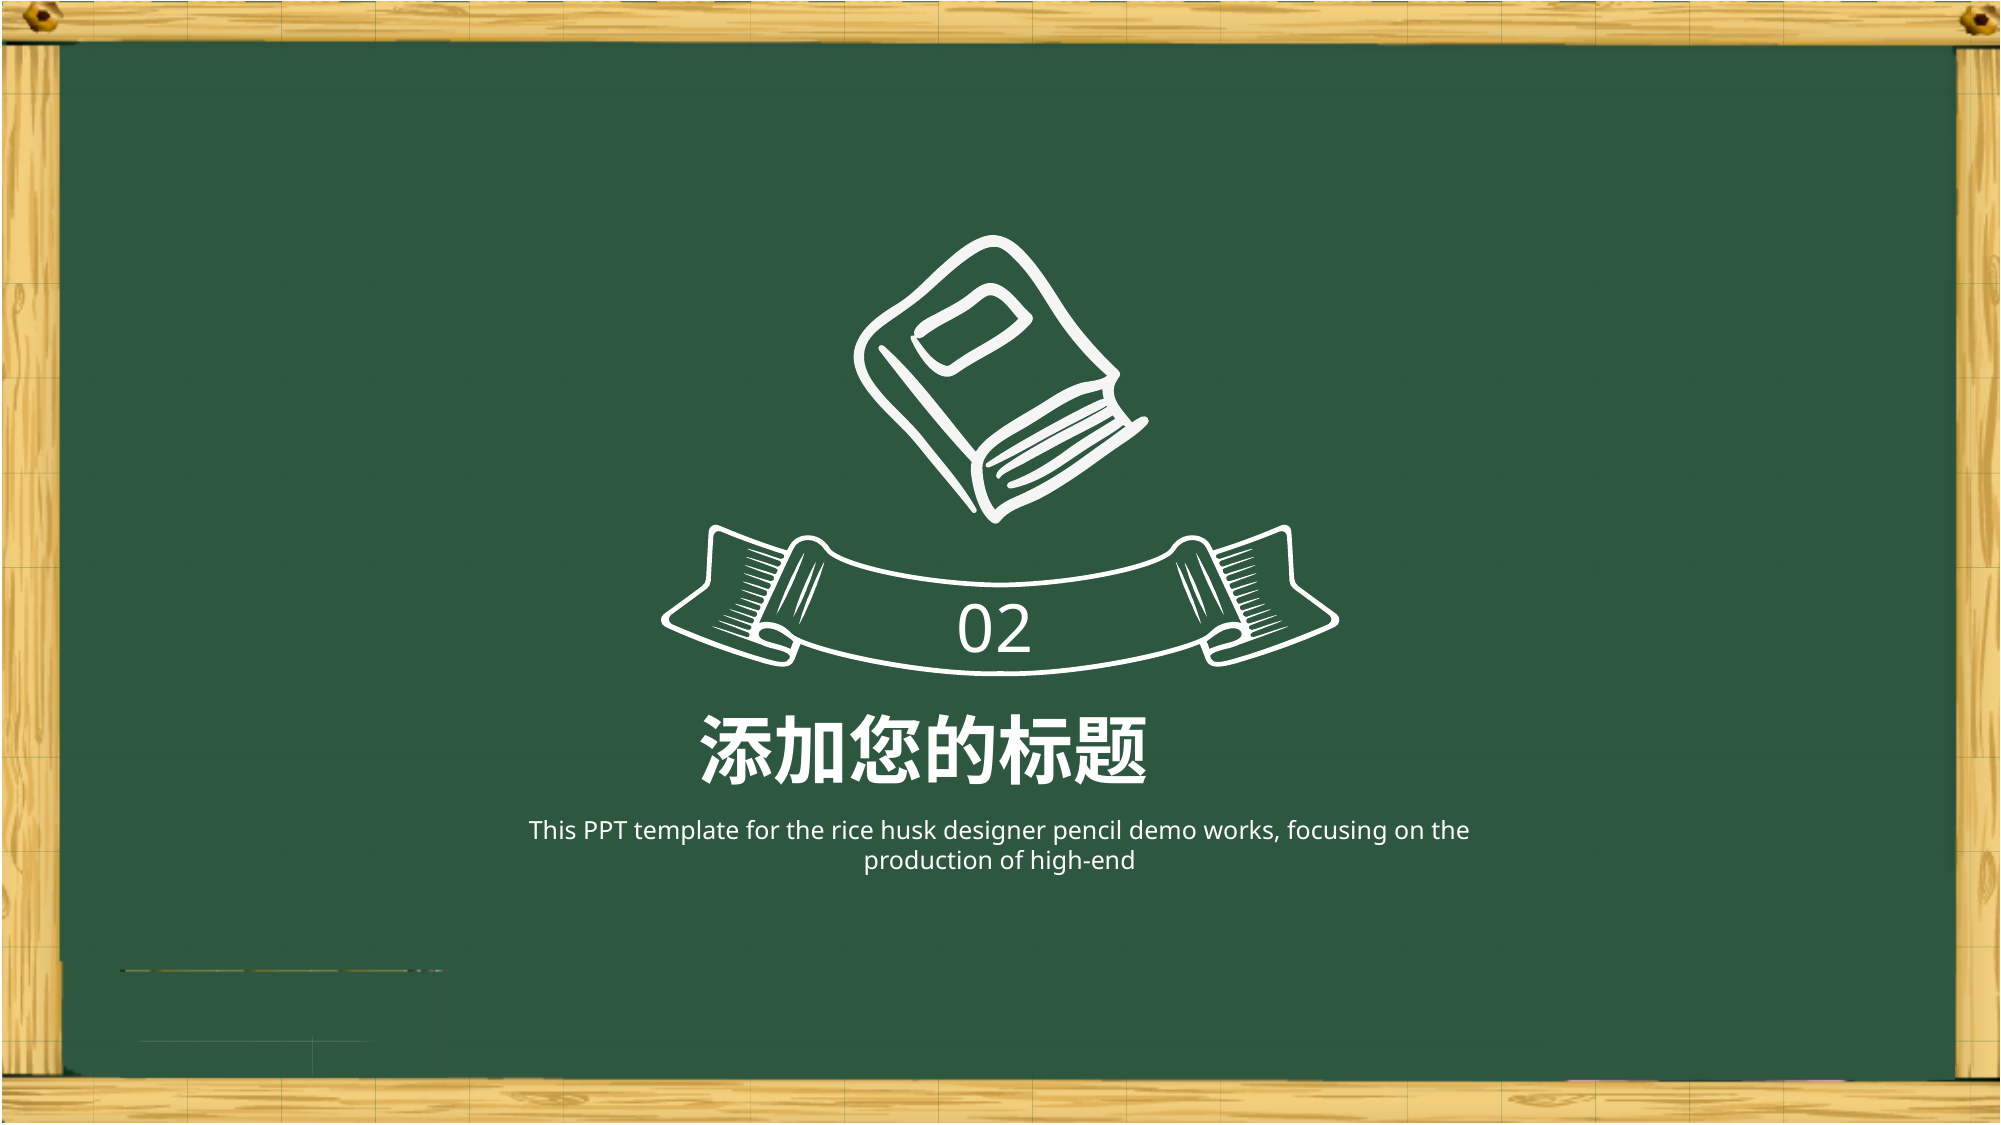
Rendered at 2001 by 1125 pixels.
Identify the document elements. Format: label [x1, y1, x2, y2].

picture [0, 0, 2000, 1123]
text_box [848, 231, 1152, 525]
